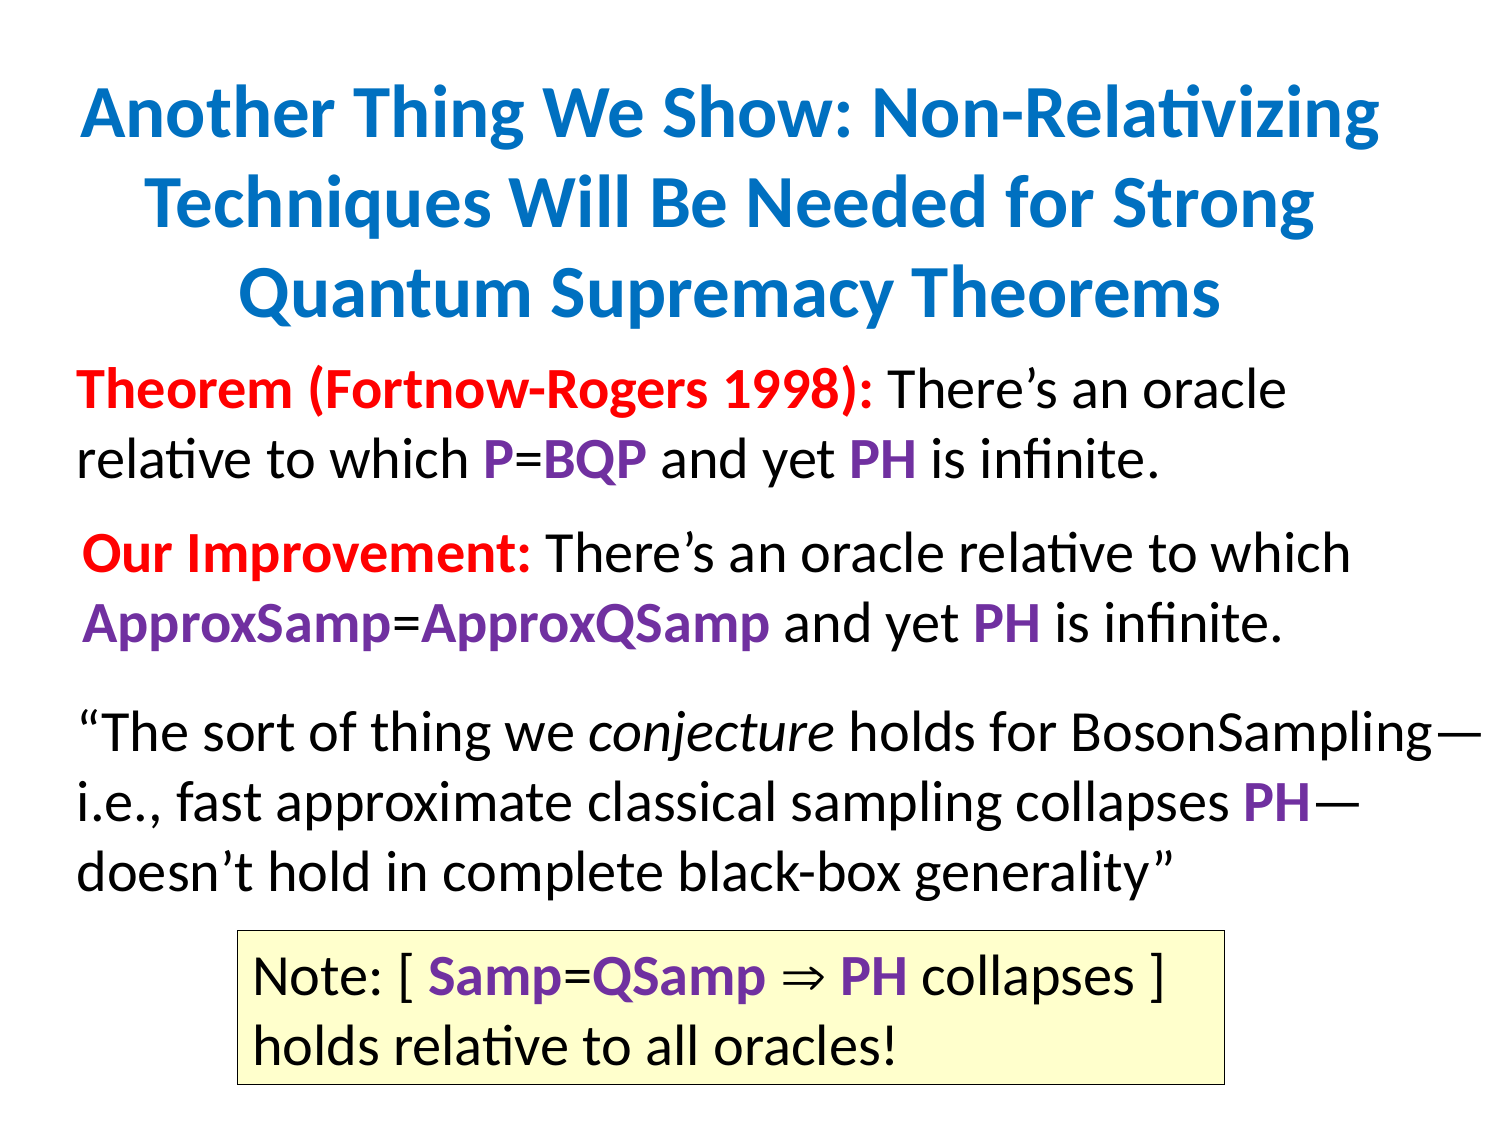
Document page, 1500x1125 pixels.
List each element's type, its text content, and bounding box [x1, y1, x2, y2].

text_box Theorem (Fortnow-Rogers 1998): There’s an oracle relative to which P=BQP and yet PH is infinite. [62, 342, 1438, 498]
text_box “The sort of thing we conjecture holds for BosonSampling—i.e., fast approximate classical sampling collapses PH—doesn’t hold in complete black-box generality” [62, 685, 1500, 911]
text_box Our Improvement: There’s an oracle relative to which ApproxSamp=ApproxQSamp and yet PH is infinite. [67, 506, 1444, 662]
text_box Note: [ Samp=QSamp  PH collapses ] holds relative to all oracles! [237, 930, 1225, 1085]
text_box Another Thing We Show: Non-Relativizing Techniques Will Be Needed for Strong Quantum Supremacy Theorems [18, 54, 1444, 340]
